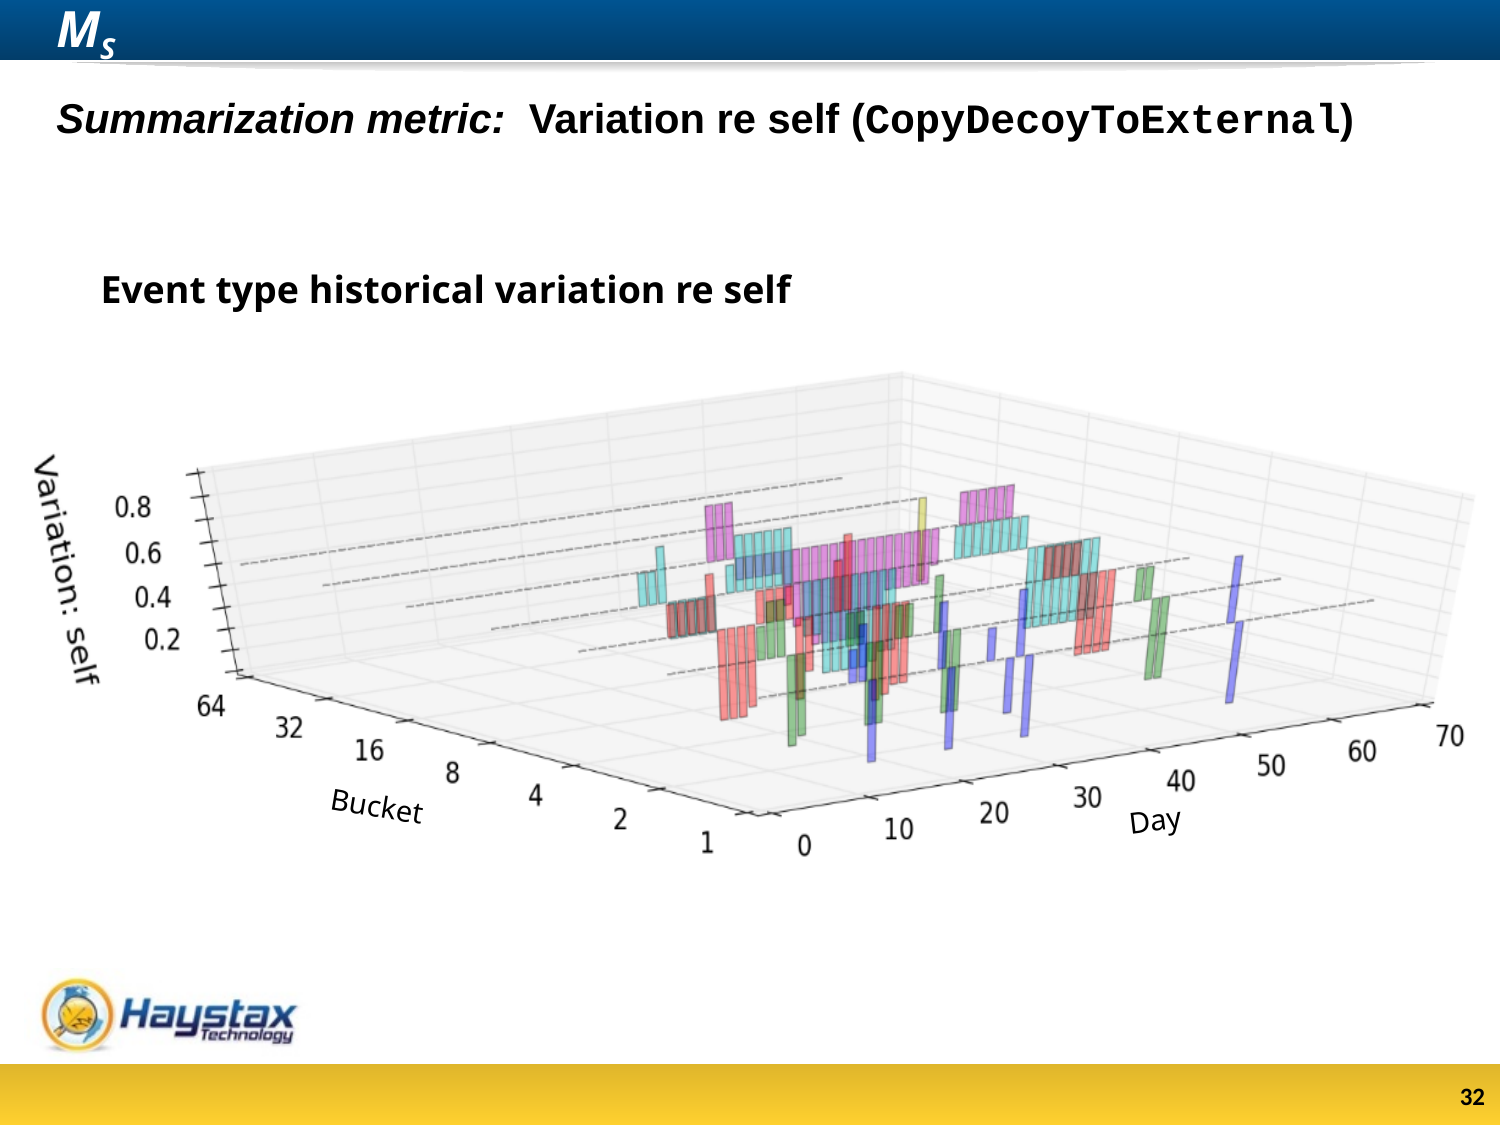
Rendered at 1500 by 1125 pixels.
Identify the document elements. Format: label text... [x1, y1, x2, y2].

picture [24, 968, 315, 1062]
title Summarization metric: Variation re self (CopyDecoyToExternal) [41, 100, 1462, 172]
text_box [10, 258, 1500, 901]
text_box MS [41, 0, 1462, 100]
